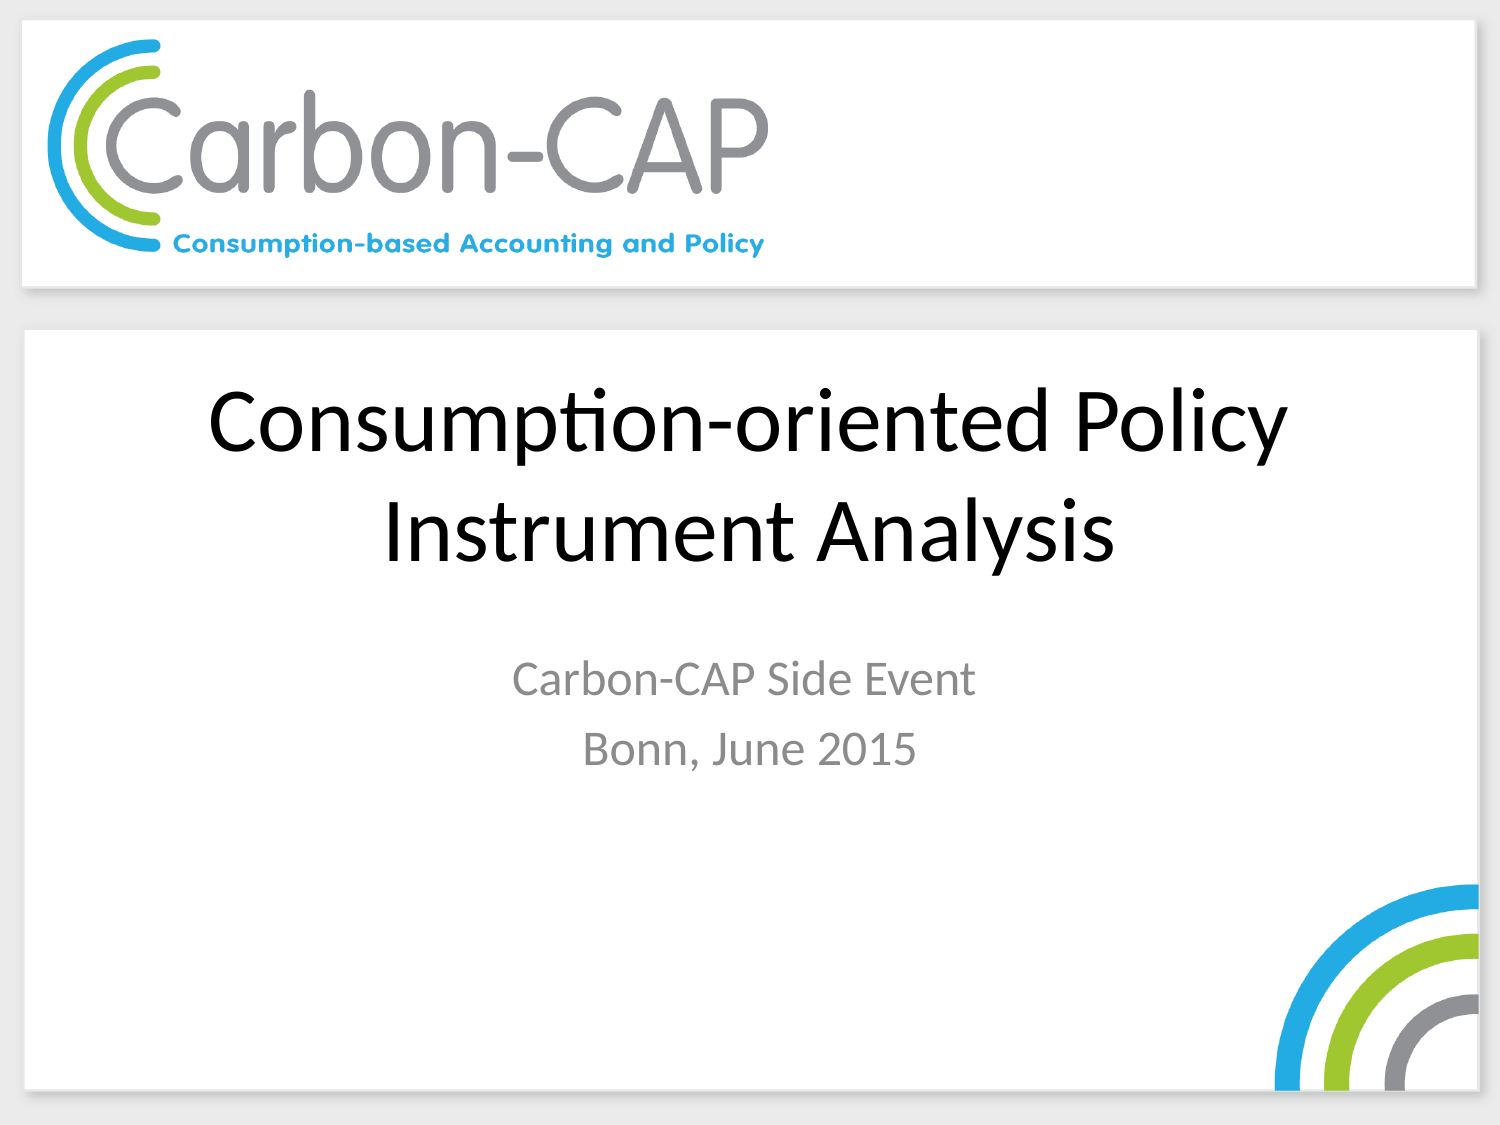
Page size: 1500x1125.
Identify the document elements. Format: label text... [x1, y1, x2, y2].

title Consumption-oriented Policy Instrument Analysis [112, 349, 1388, 591]
subtitle Carbon-CAP Side Event Bonn, June 2015 [225, 637, 1275, 925]
picture [0, 0, 1500, 1125]
